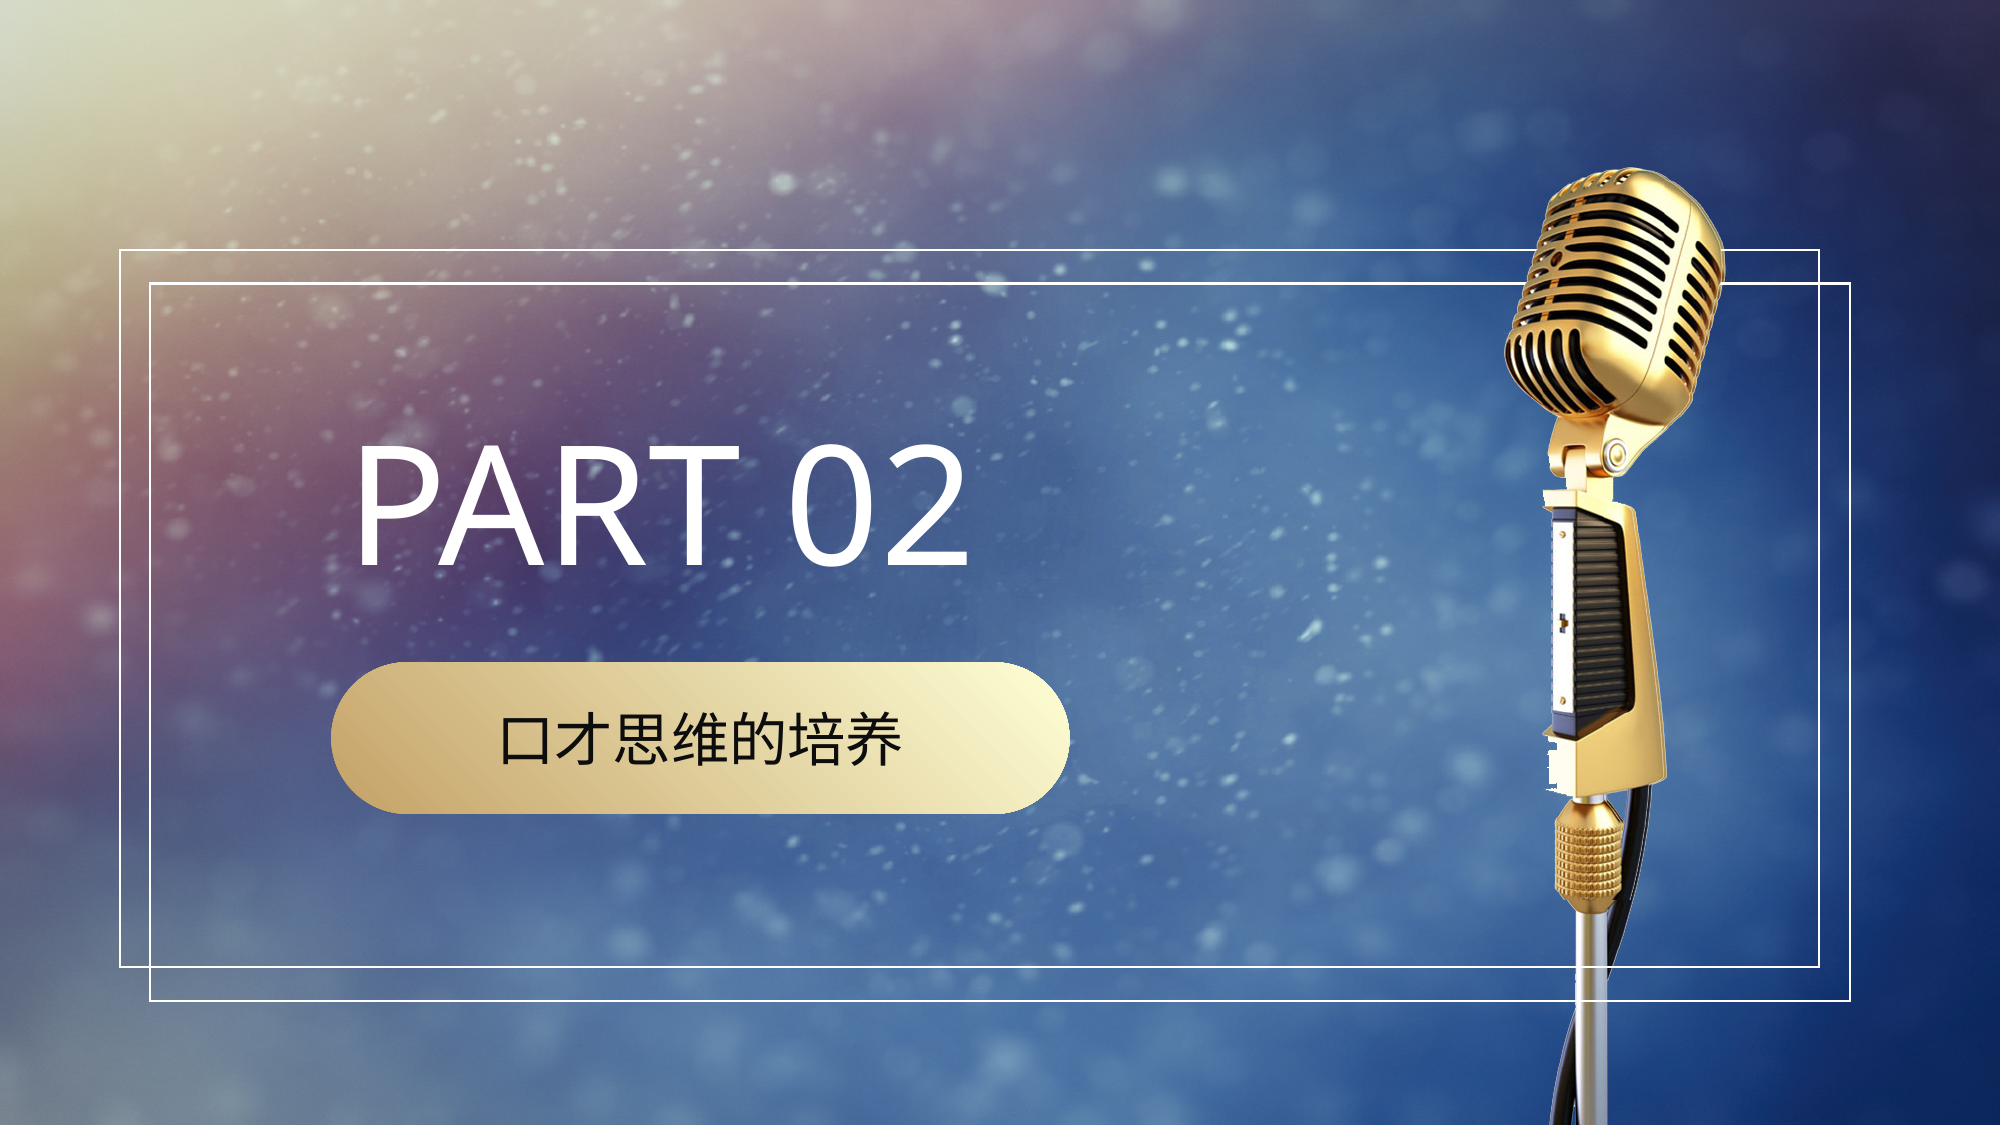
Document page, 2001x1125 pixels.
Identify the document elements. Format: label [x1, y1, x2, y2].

text_box [149, 968, 1181, 1002]
text_box [119, 249, 1181, 968]
picture [0, 0, 2000, 1125]
